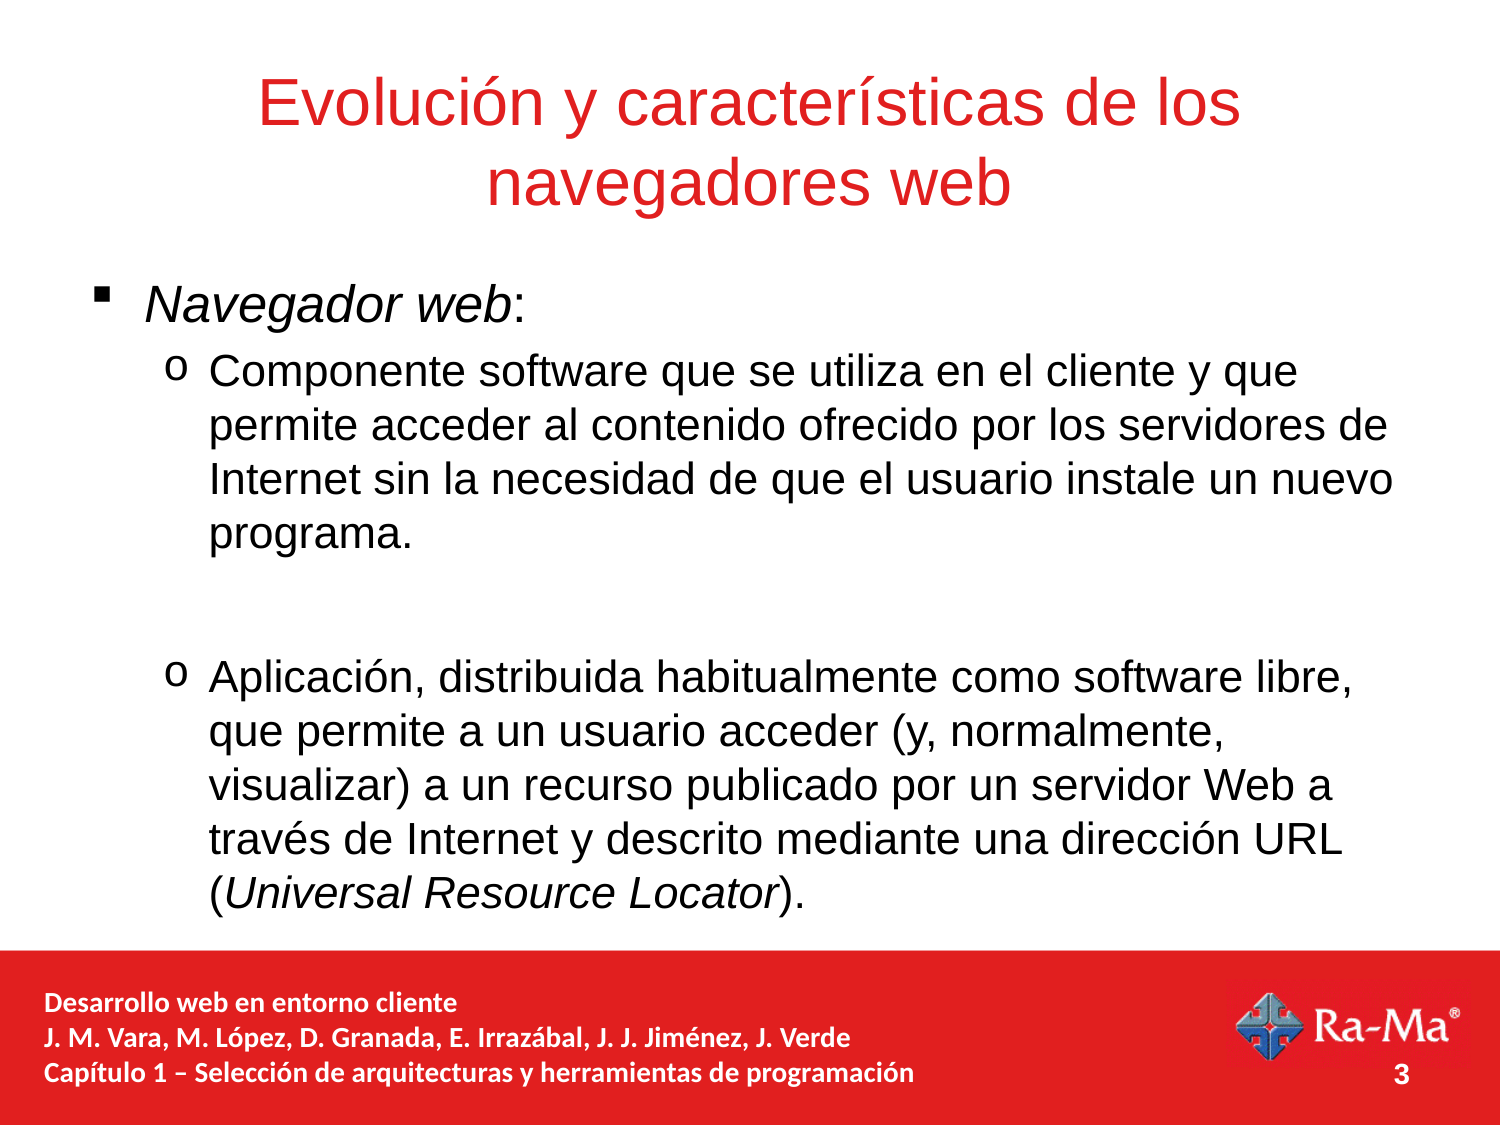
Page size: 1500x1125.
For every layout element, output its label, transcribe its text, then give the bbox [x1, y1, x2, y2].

footer Desarrollo web en entorno cliente J. M. Vara, M. López, D. Granada, E. Irrazábal, J. J. Jiménez, J. Verde Capítulo 1 – Selección de arquitecturas y herramientas de programación [29, 975, 1058, 1094]
list Navegador web: Componente software que se utiliza en el cliente y que permite acceder al contenido ofrecido por los servidores de Internet sin la necesidad de que el usuario instale un nuevo programa. Aplicación, distribuida habitualmente como software libre, que permite a un usuario acceder (y, normalmente, visualizar) a un recurso publicado por un servidor Web a través de Internet y descrito mediante una dirección URL (Universal Resource Locator). [75, 262, 1425, 929]
picture [0, 0, 1500, 1125]
slide_number 3 [1074, 1042, 1425, 1103]
title Evolución y características de los navegadores web [75, 45, 1425, 233]
